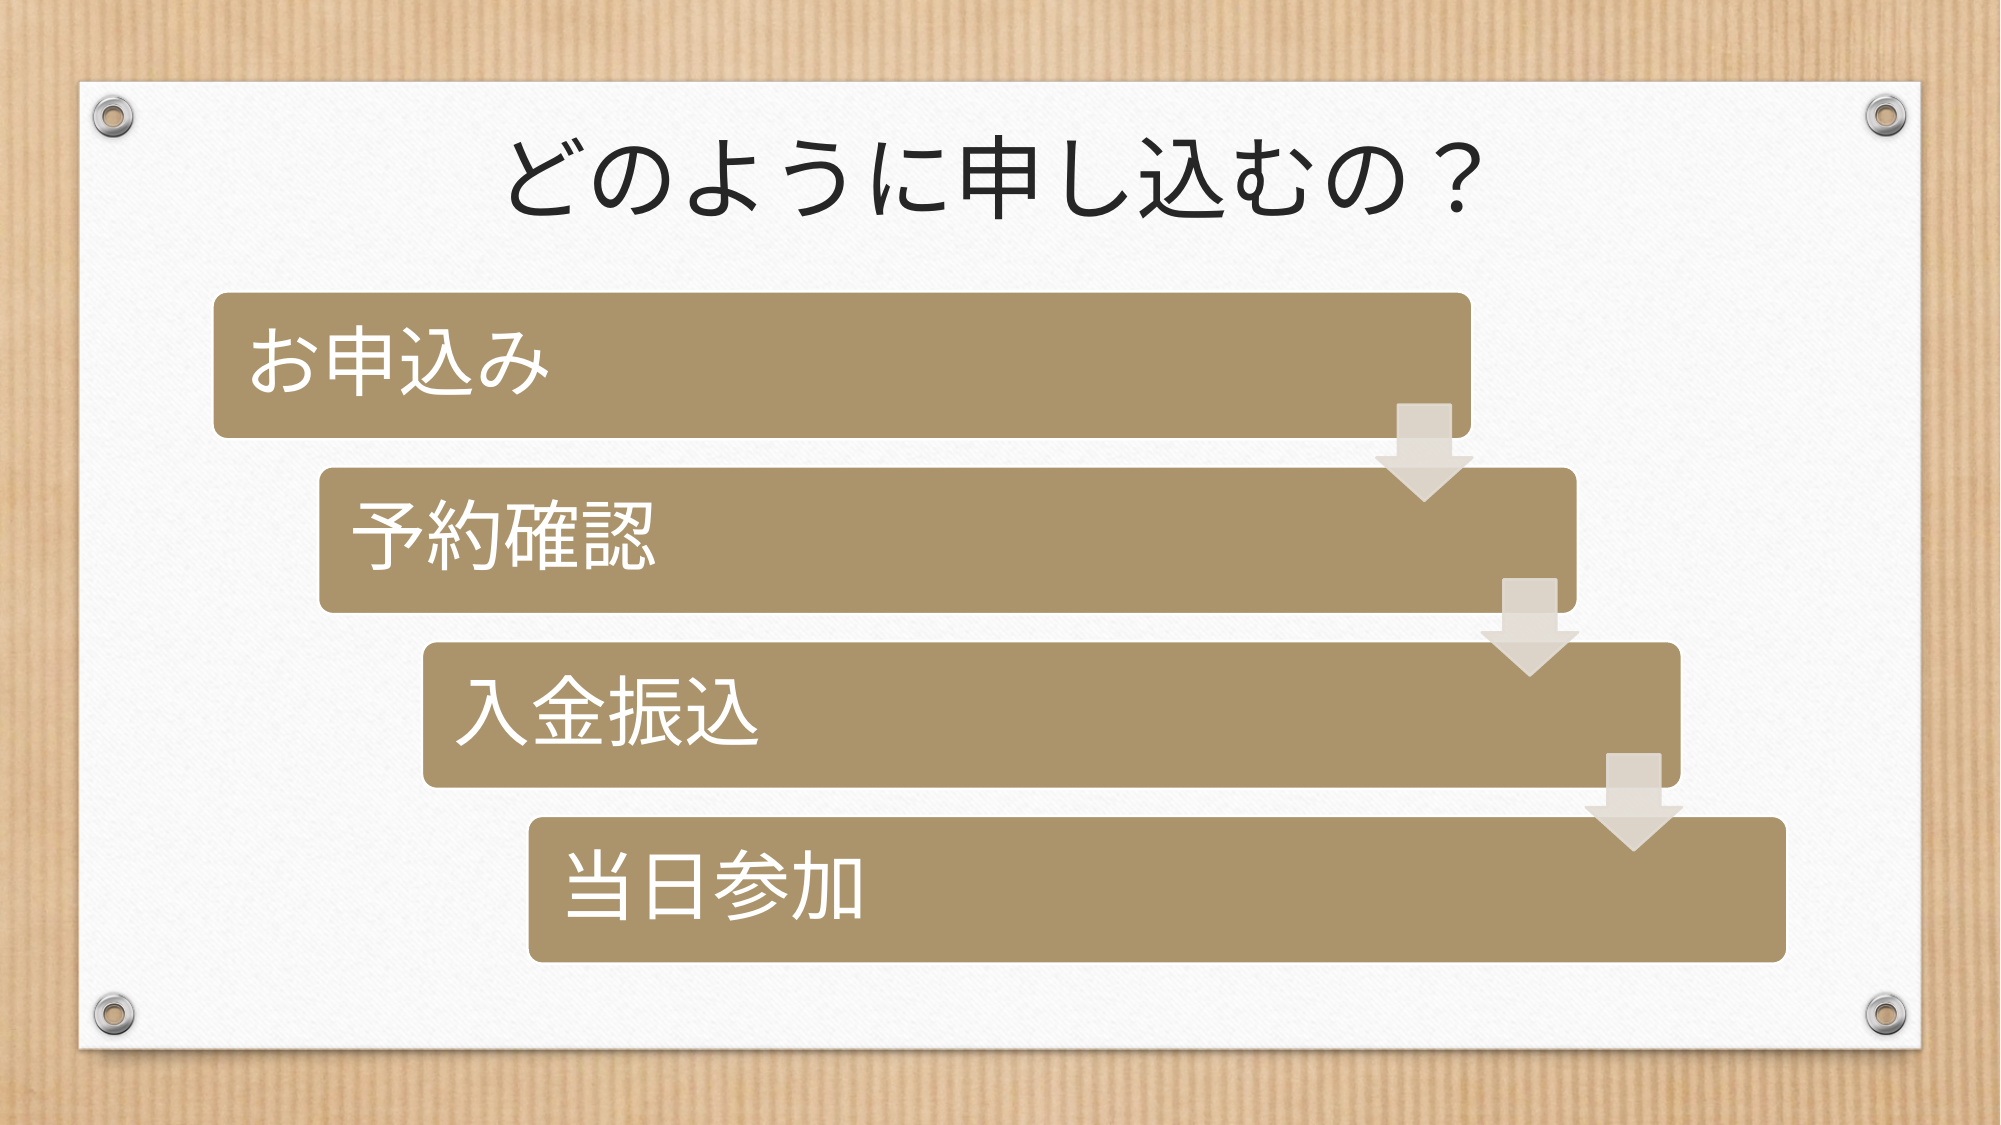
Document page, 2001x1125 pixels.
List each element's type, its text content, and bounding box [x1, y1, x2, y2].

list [212, 291, 1788, 964]
picture [0, 0, 2001, 1125]
title どのように申し込むの？ [212, 90, 1788, 262]
